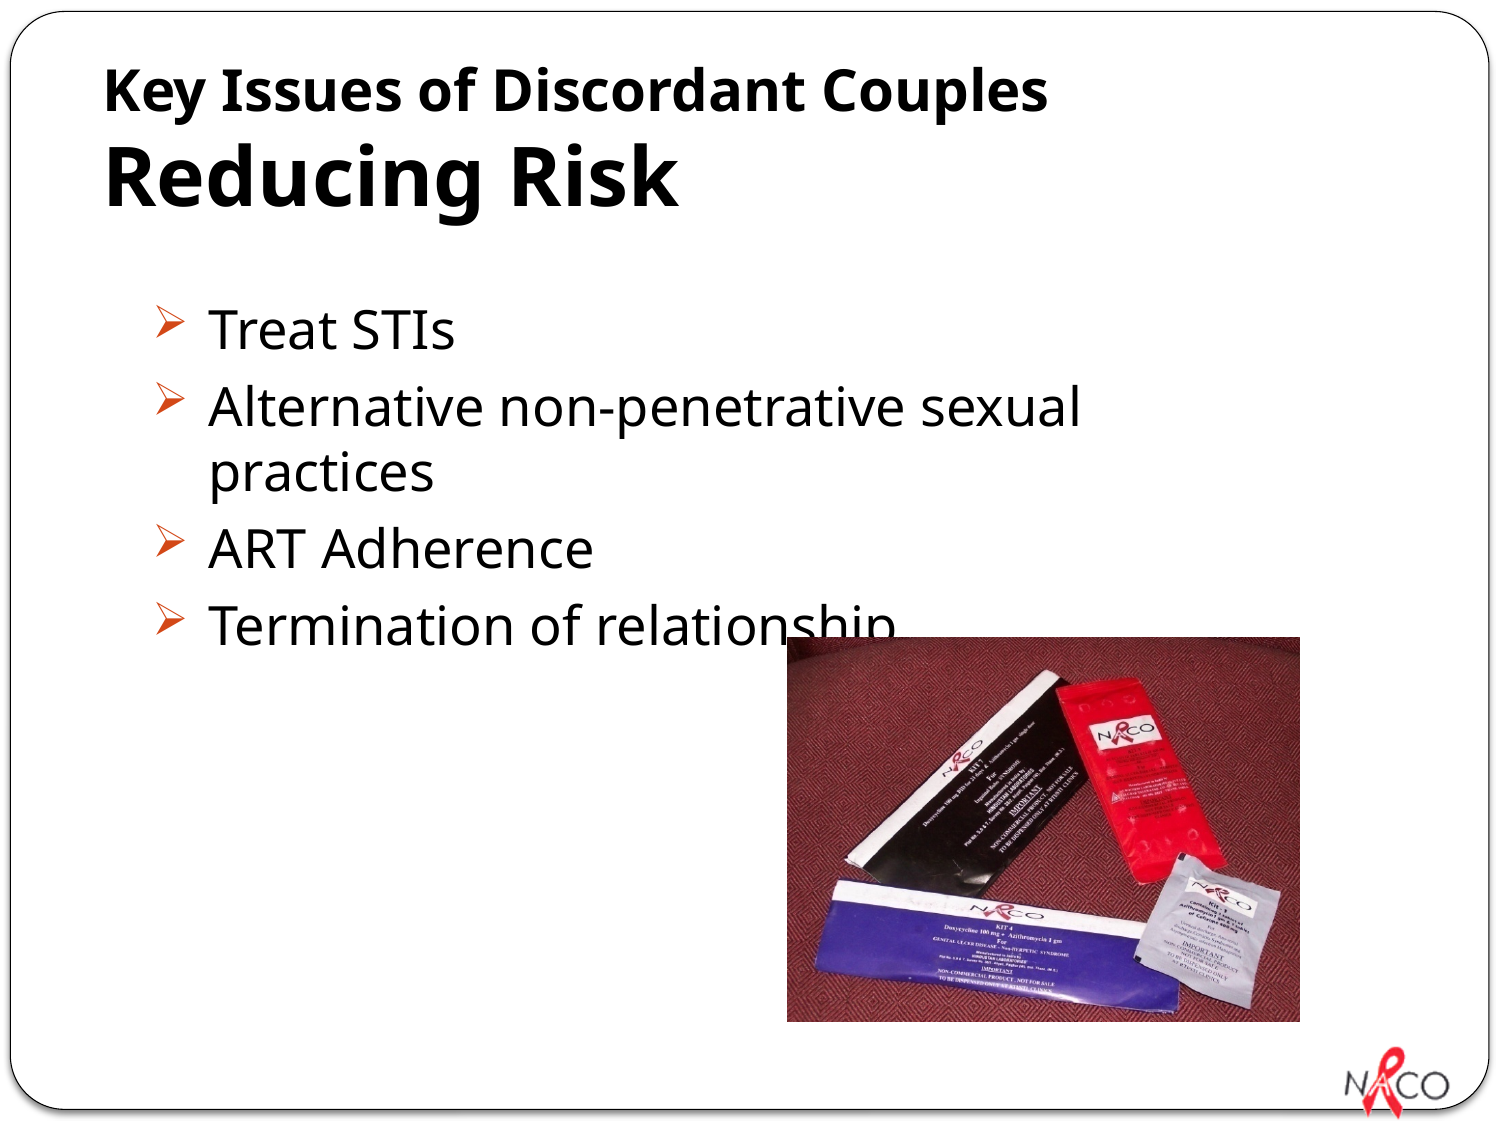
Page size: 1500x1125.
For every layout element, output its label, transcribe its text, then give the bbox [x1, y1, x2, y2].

picture [787, 637, 1301, 1023]
picture [1337, 1042, 1455, 1125]
title Key Issues of Discordant Couples Reducing Risk [87, 44, 1426, 238]
list Treat STIs Alternative non-penetrative sexual practices ART Adherence Termination of relationship [137, 287, 1276, 801]
